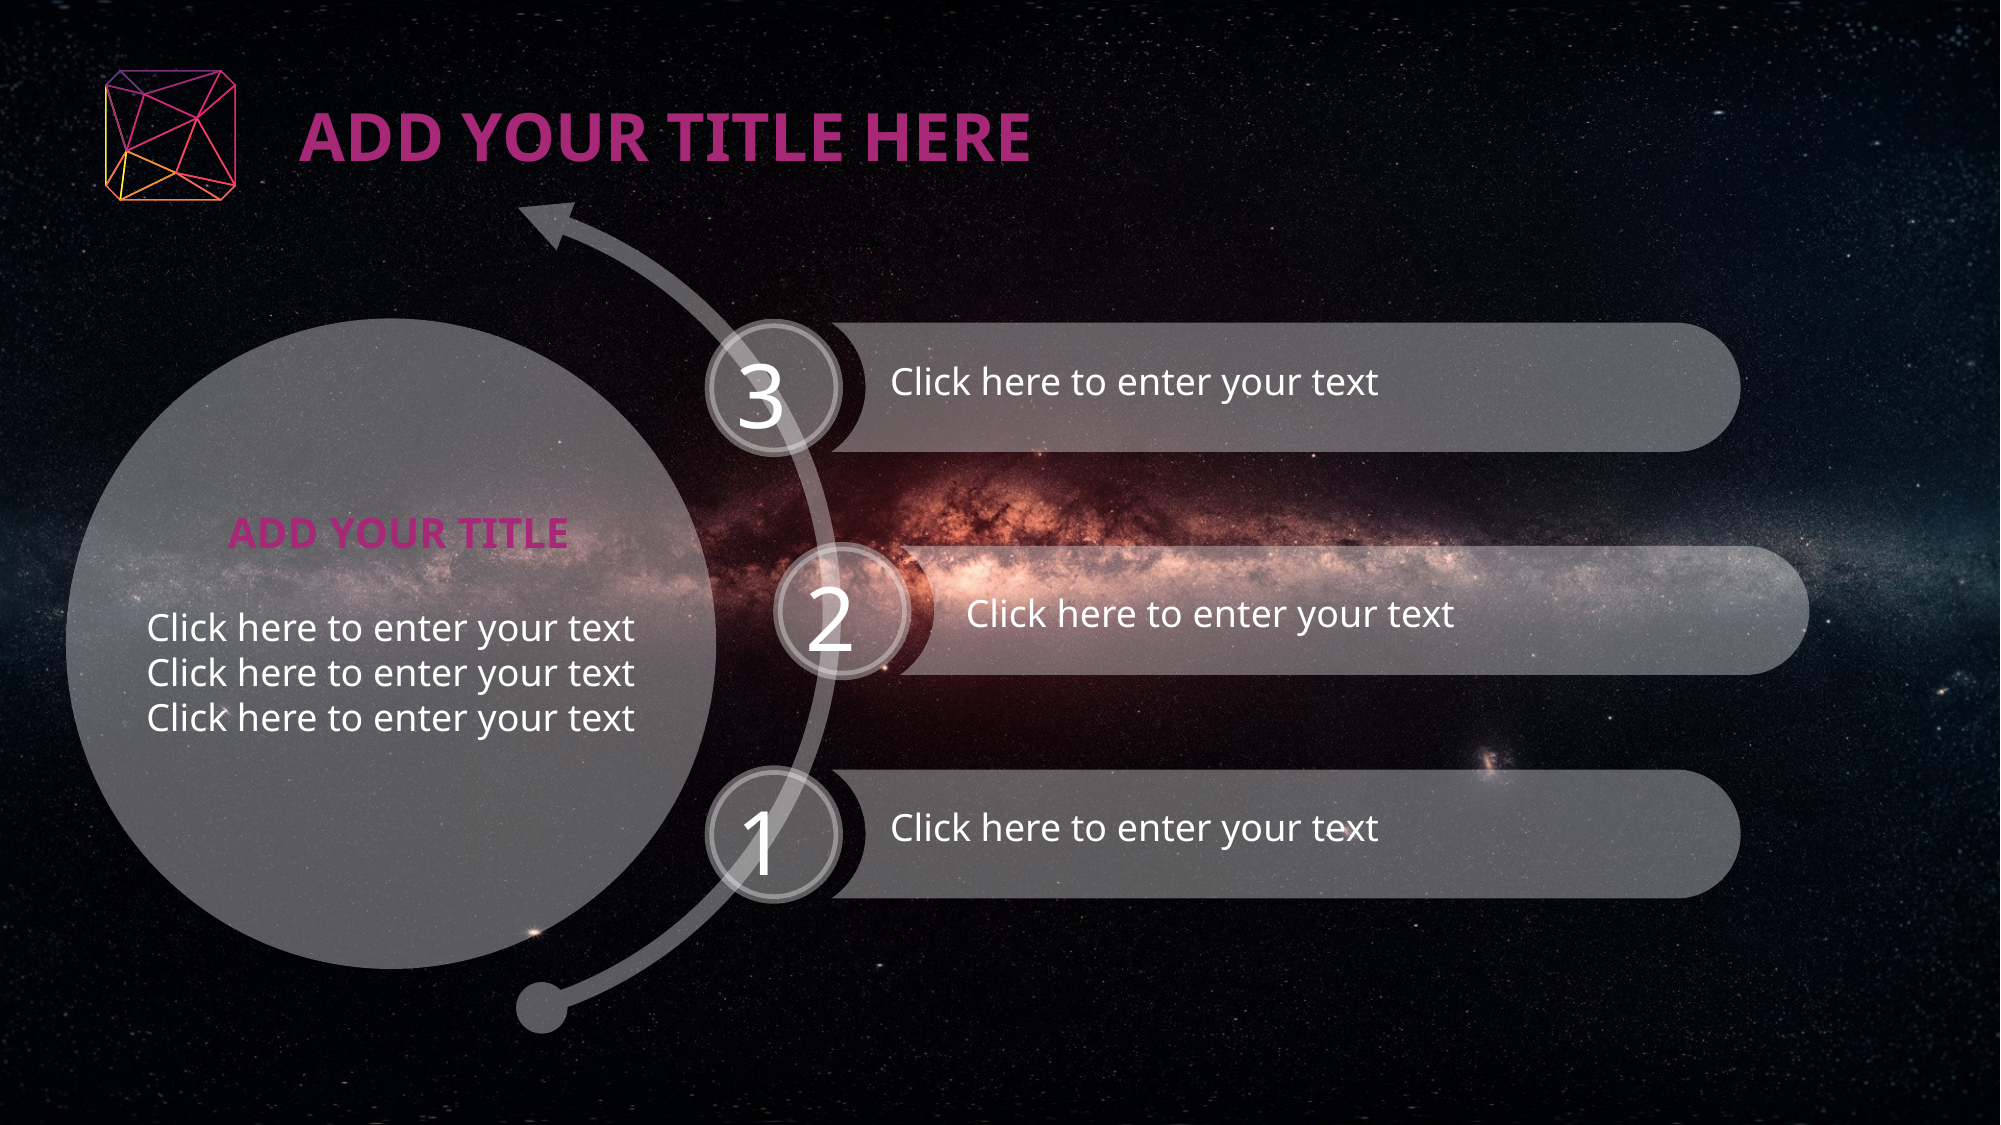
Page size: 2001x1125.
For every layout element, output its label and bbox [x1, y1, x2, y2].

text_box [105, 70, 1354, 200]
picture [0, 0, 2000, 1125]
